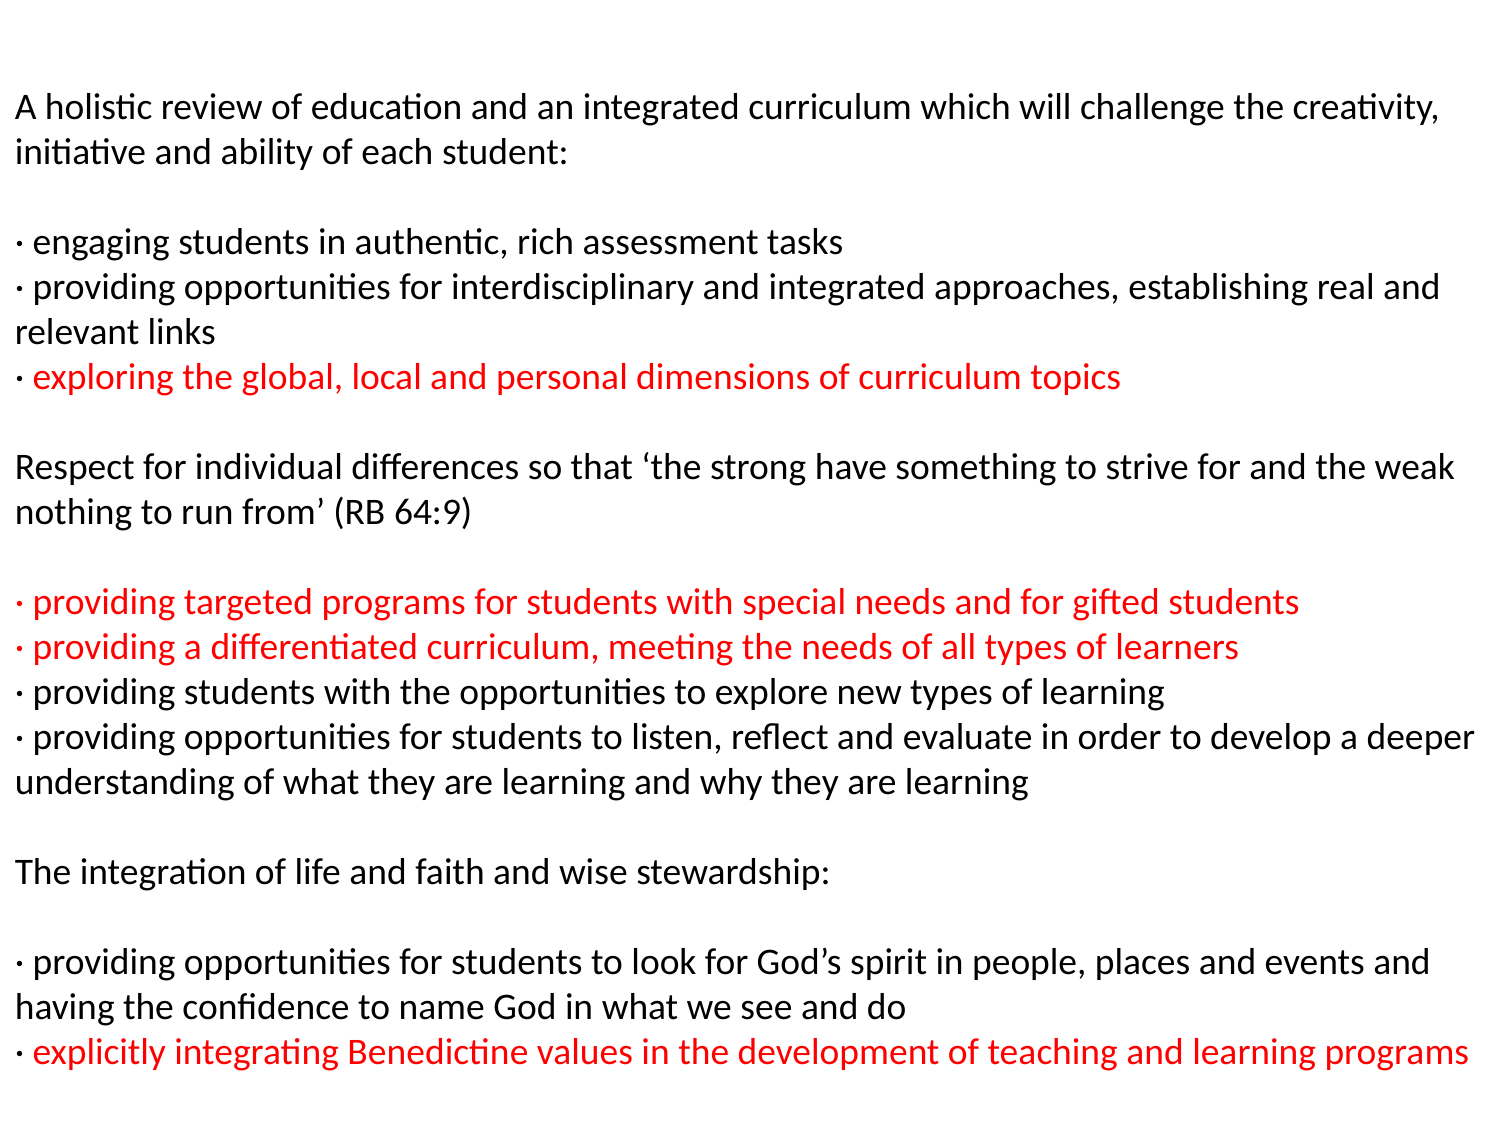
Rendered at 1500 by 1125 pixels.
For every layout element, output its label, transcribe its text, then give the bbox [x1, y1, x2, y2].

text_box A holistic review of education and an integrated curriculum which will challenge the creativity, initiative and ability of each student: · engaging students in authentic, rich assessment tasks · providing opportunities for interdisciplinary and integrated approaches, establishing real and relevant links · exploring the global, local and personal dimensions of curriculum topics Respect for individual differences so that ‘the strong have something to strive for and the weak nothing to run from’ (RB 64:9) · providing targeted programs for students with special needs and for gifted students · providing a differentiated curriculum, meeting the needs of all types of learners · providing students with the opportunities to explore new types of learning · providing opportunities for students to listen, reflect and evaluate in order to develop a deeper understanding of what they are learning and why they are learning The integration of life and faith and wise stewardship: · providing opportunities for students to look for God’s spirit in people, places and events and having the confidence to name God in what we see and do · explicitly integrating Benedictine values in the development of teaching and learning programs [0, 74, 1500, 1080]
